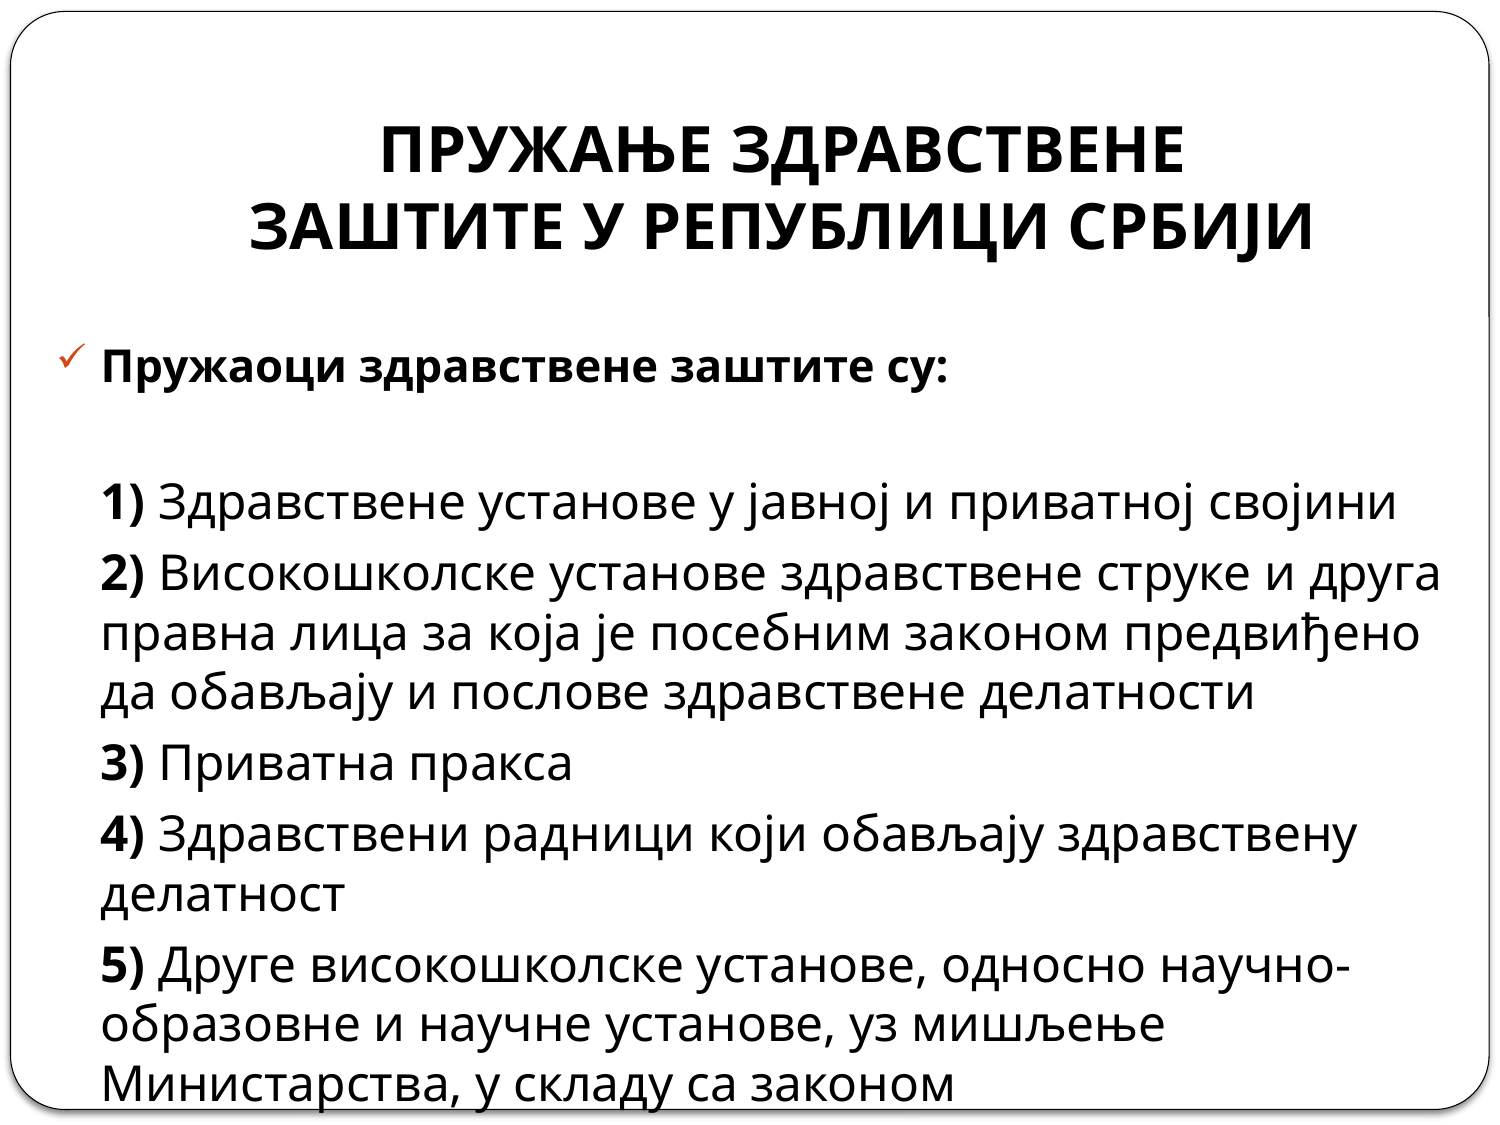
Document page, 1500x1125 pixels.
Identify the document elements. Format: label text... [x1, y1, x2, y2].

title ПРУЖАЊЕ ЗДРАВСТВЕНЕ ЗАШТИТЕ У РЕПУБЛИЦИ СРБИЈИ [218, 90, 1347, 278]
list Пружаоци здравствене заштите су: 1) Здравствене установе у јавној и приватној својини 2) Високошколске установе здравствене струке и друга правна лица за која је посебним законом предвиђено да обављају и послове здравствене делатности 3) Приватна пракса 4) Здравствени радници који обављају здравствену делатност 5) Друге високошколске установе, односно научно-образовне и научне установе, уз мишљење Министарства, у складу са законом [41, 329, 1500, 1125]
